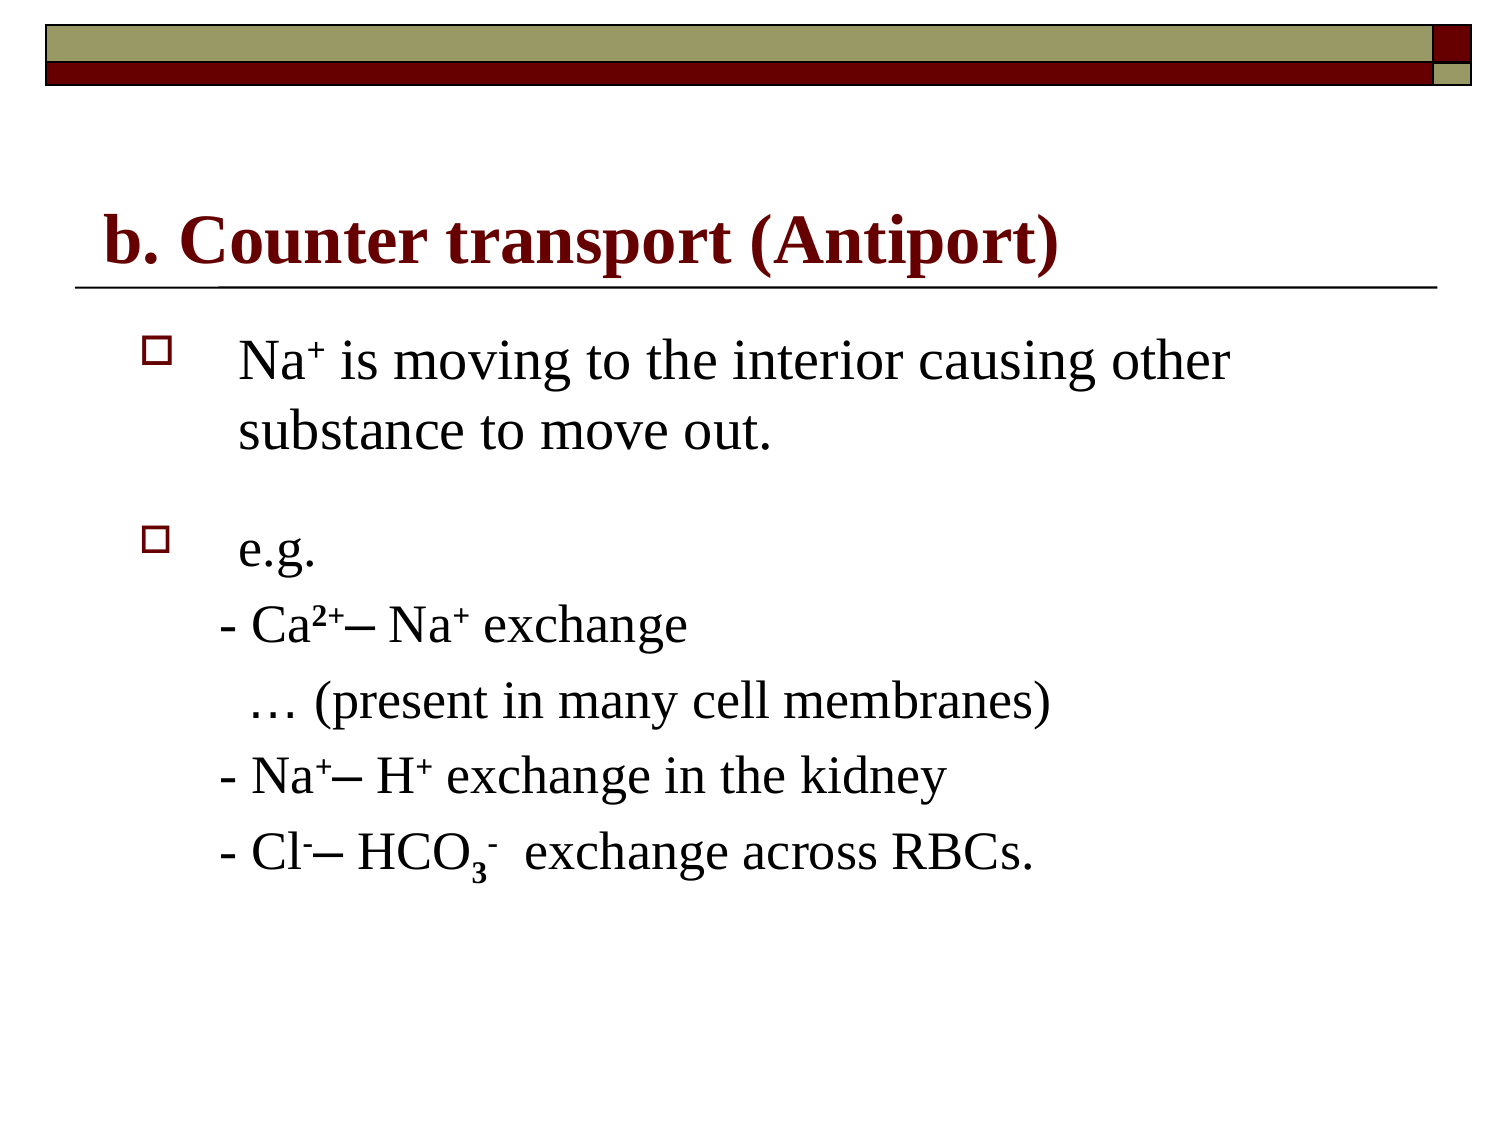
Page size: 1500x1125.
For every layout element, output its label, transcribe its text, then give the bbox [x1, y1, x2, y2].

list Na+ is moving to the interior causing other substance to move out. e.g. - Ca2+– Na+ exchange … (present in many cell membranes) - Na+– H+ exchange in the kidney - Cl-– HCO3- exchange across RBCs. [123, 313, 1477, 1083]
title b. Counter transport (Antiport) [88, 49, 1430, 286]
